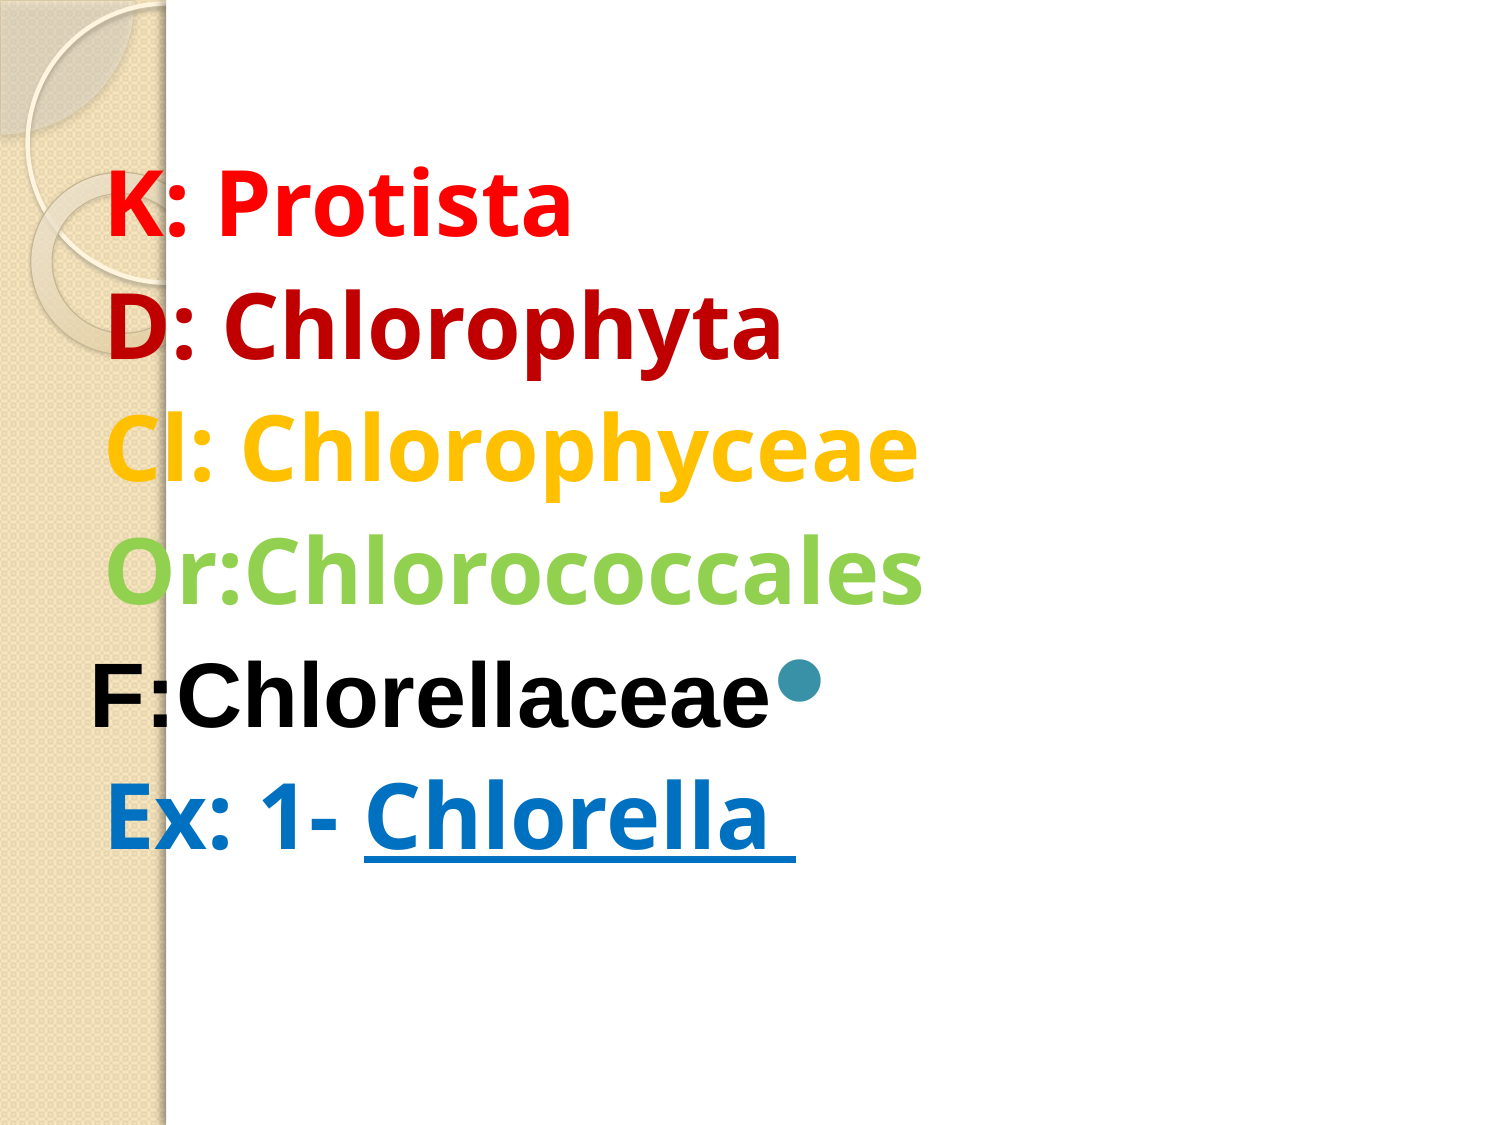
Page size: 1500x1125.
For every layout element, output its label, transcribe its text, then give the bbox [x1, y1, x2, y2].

list K: Protista D: Chlorophyta Cl: Chlorophyceae Or:Chlorococcales F:Chlorellaceae Ex: 1- Chlorella [75, 137, 1425, 1005]
